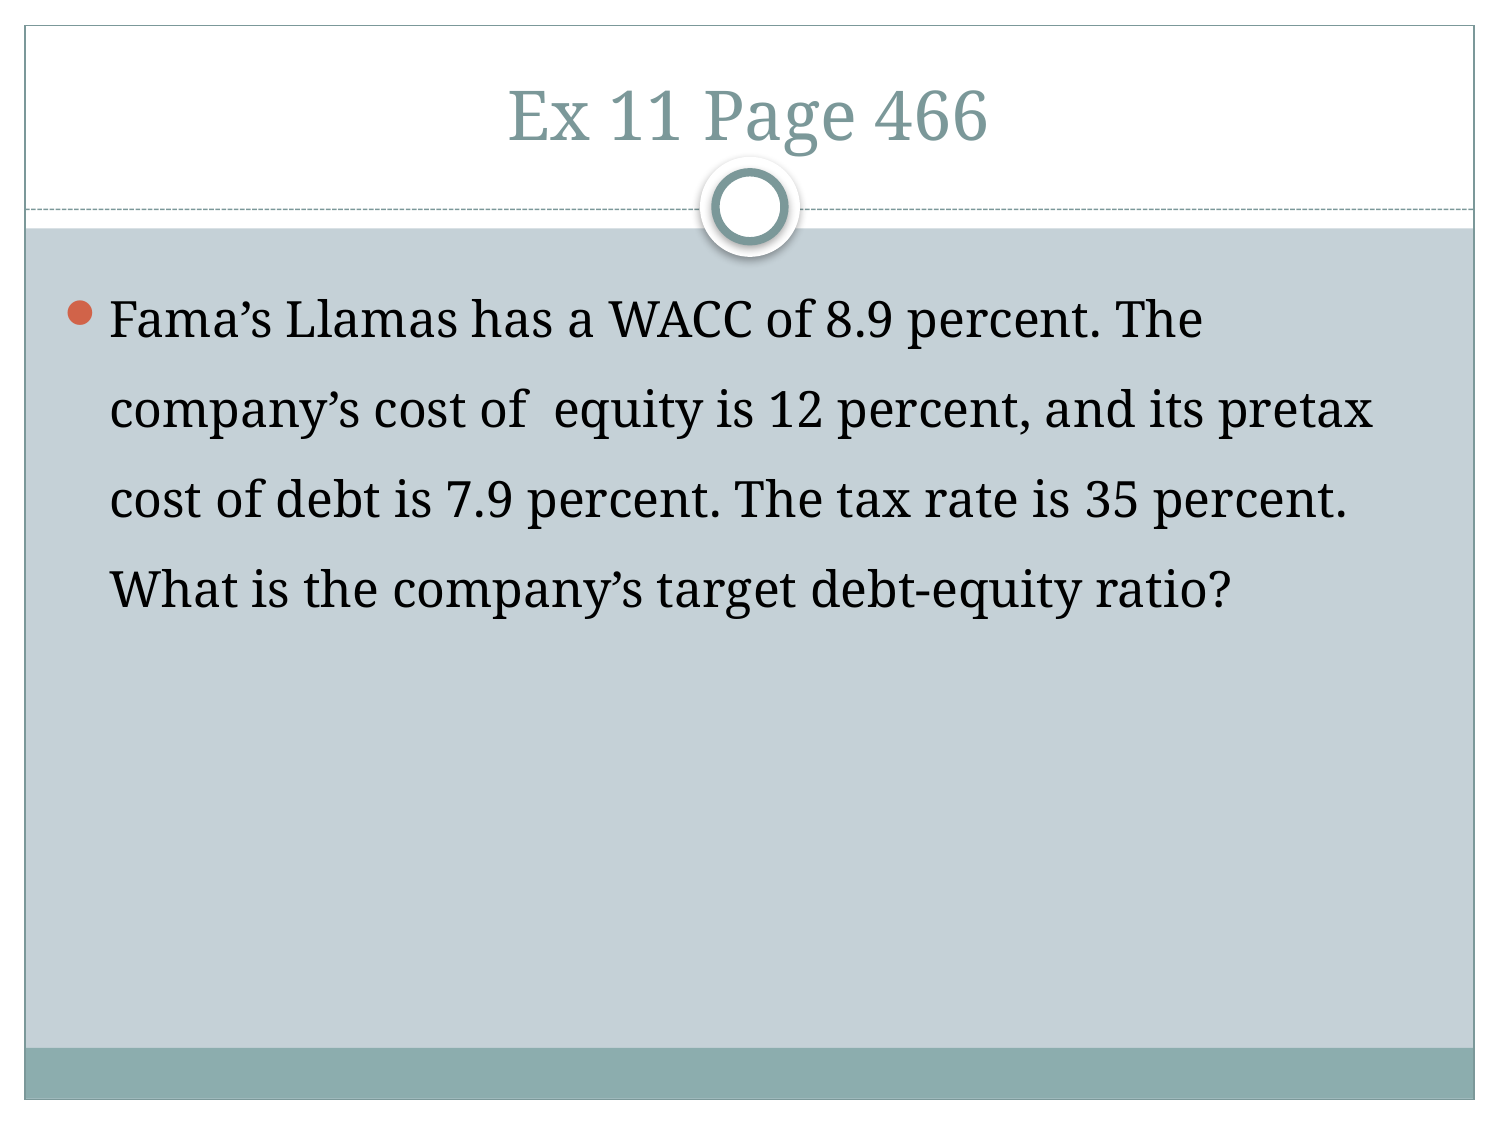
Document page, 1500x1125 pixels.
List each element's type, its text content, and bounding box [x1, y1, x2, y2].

list Fama’s Llamas has a WACC of 8.9 percent. The company’s cost of equity is 12 percent, and its pretax cost of debt is 7.9 percent. The tax rate is 35 percent. What is the company’s target debt-equity ratio? [49, 250, 1445, 1001]
title Ex 11 Page 466 [49, 37, 1450, 162]
